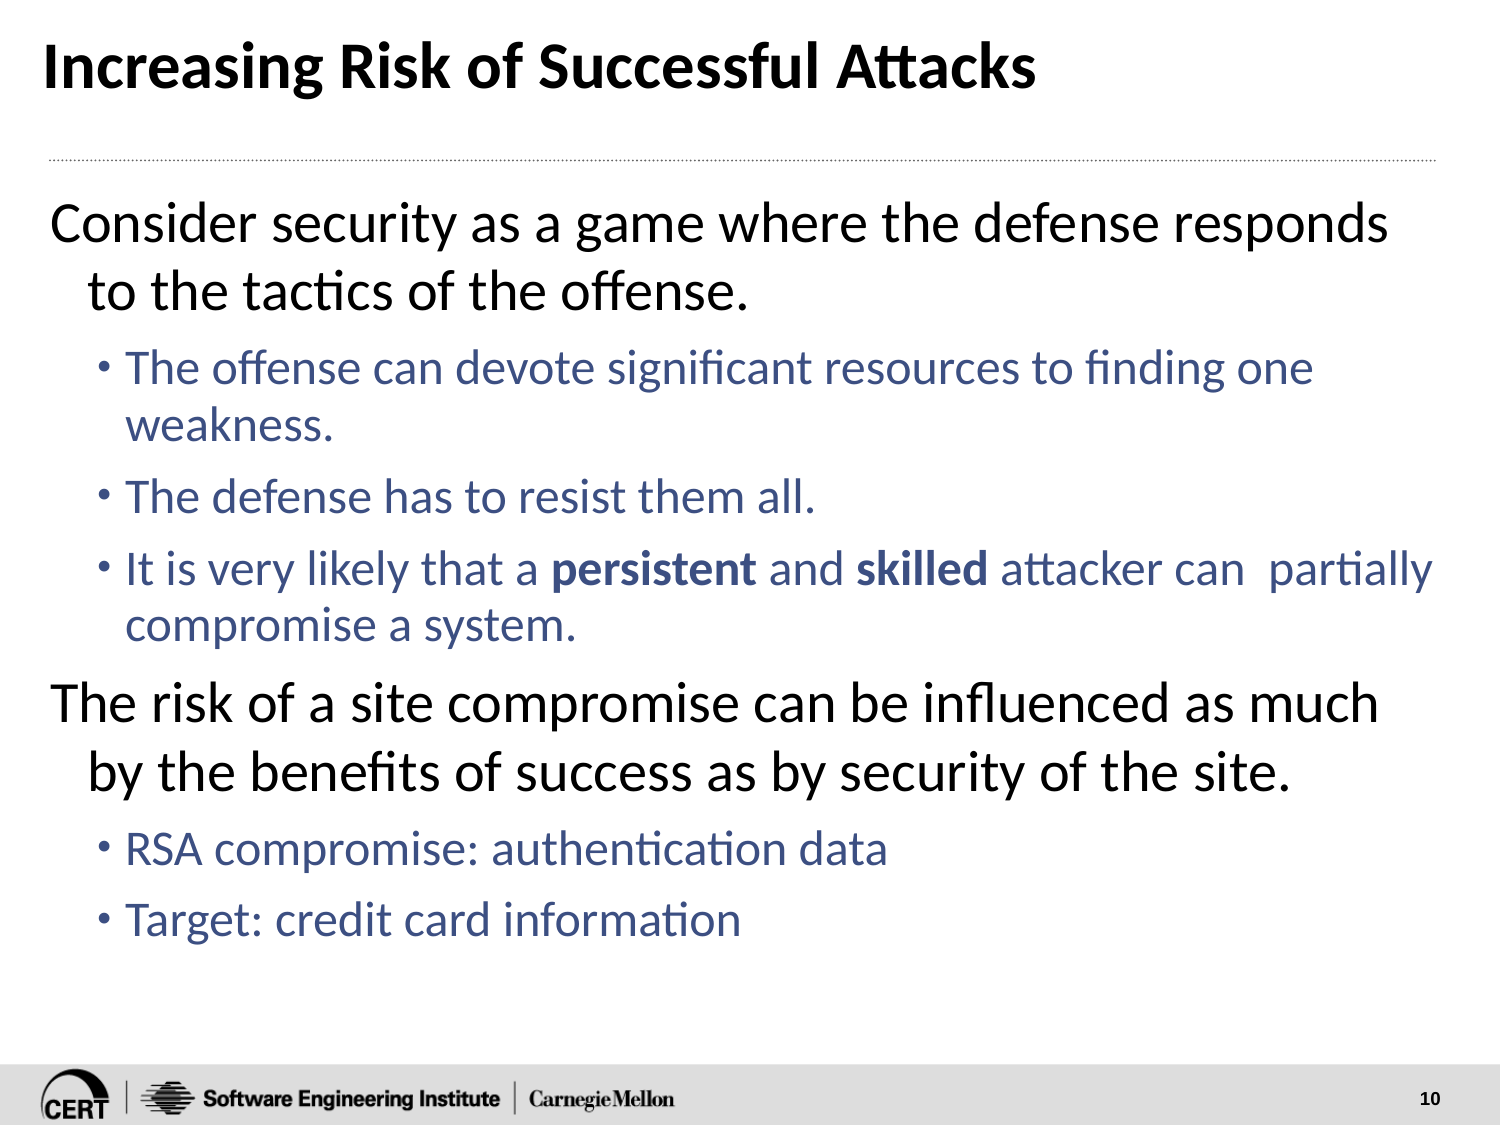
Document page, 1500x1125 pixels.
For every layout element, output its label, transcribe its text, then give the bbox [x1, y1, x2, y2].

picture [24, 1065, 688, 1125]
list Consider security as a game where the defense responds to the tactics of the offense. The offense can devote significant resources to finding one weakness. The defense has to resist them all. It is very likely that a persistent and skilled attacker can partially compromise a system. The risk of a site compromise can be influenced as much by the benefits of success as by security of the site. RSA compromise: authentication data Target: credit card information [49, 187, 1438, 1001]
title Increasing Risk of Successful Attacks [42, 37, 1434, 155]
